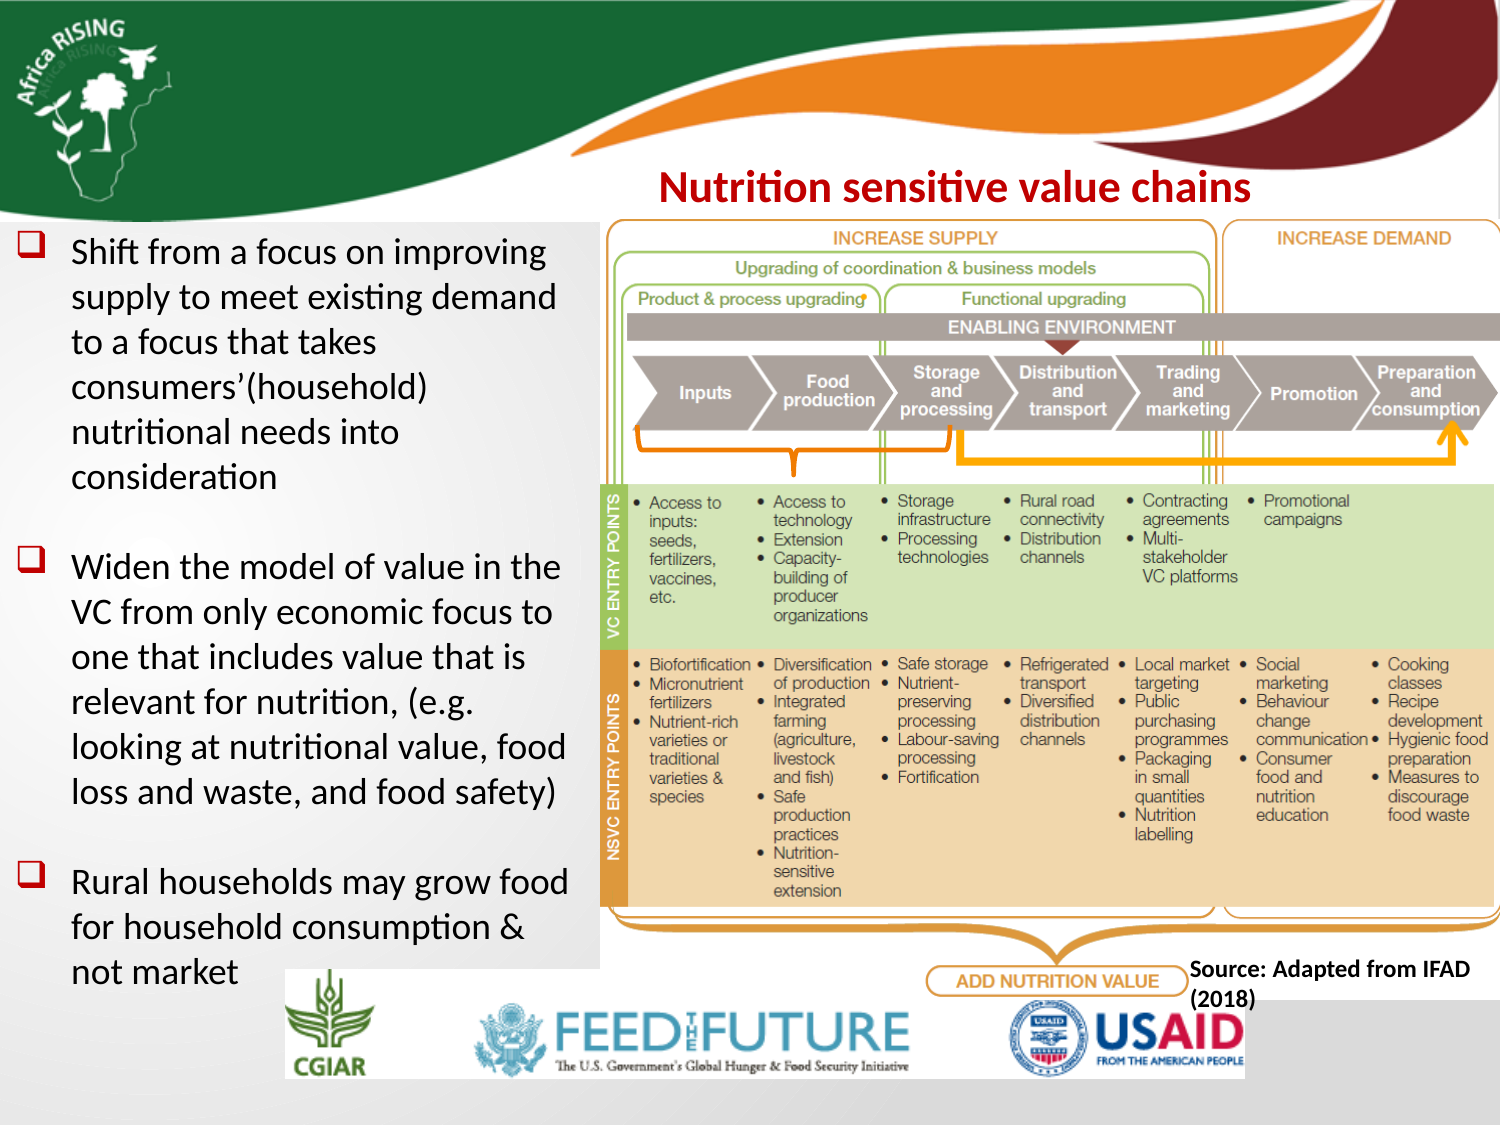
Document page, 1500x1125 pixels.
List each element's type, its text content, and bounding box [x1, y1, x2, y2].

text_box Source: Adapted from IFAD (2018) [1175, 1007, 1500, 1051]
text_box Shift from a focus on improving supply to meet existing demand to a focus that takes consumers’(household) nutritional needs into consideration Widen the model of value in the VC from only economic focus to one that includes value that is relevant for nutrition, (e.g. looking at nutritional value, food loss and waste, and food safety) Rural households may grow food for household consumption & not market [0, 219, 588, 1099]
text_box Nutrition sensitive value chains [624, 149, 1500, 213]
picture [0, 0, 1500, 1079]
